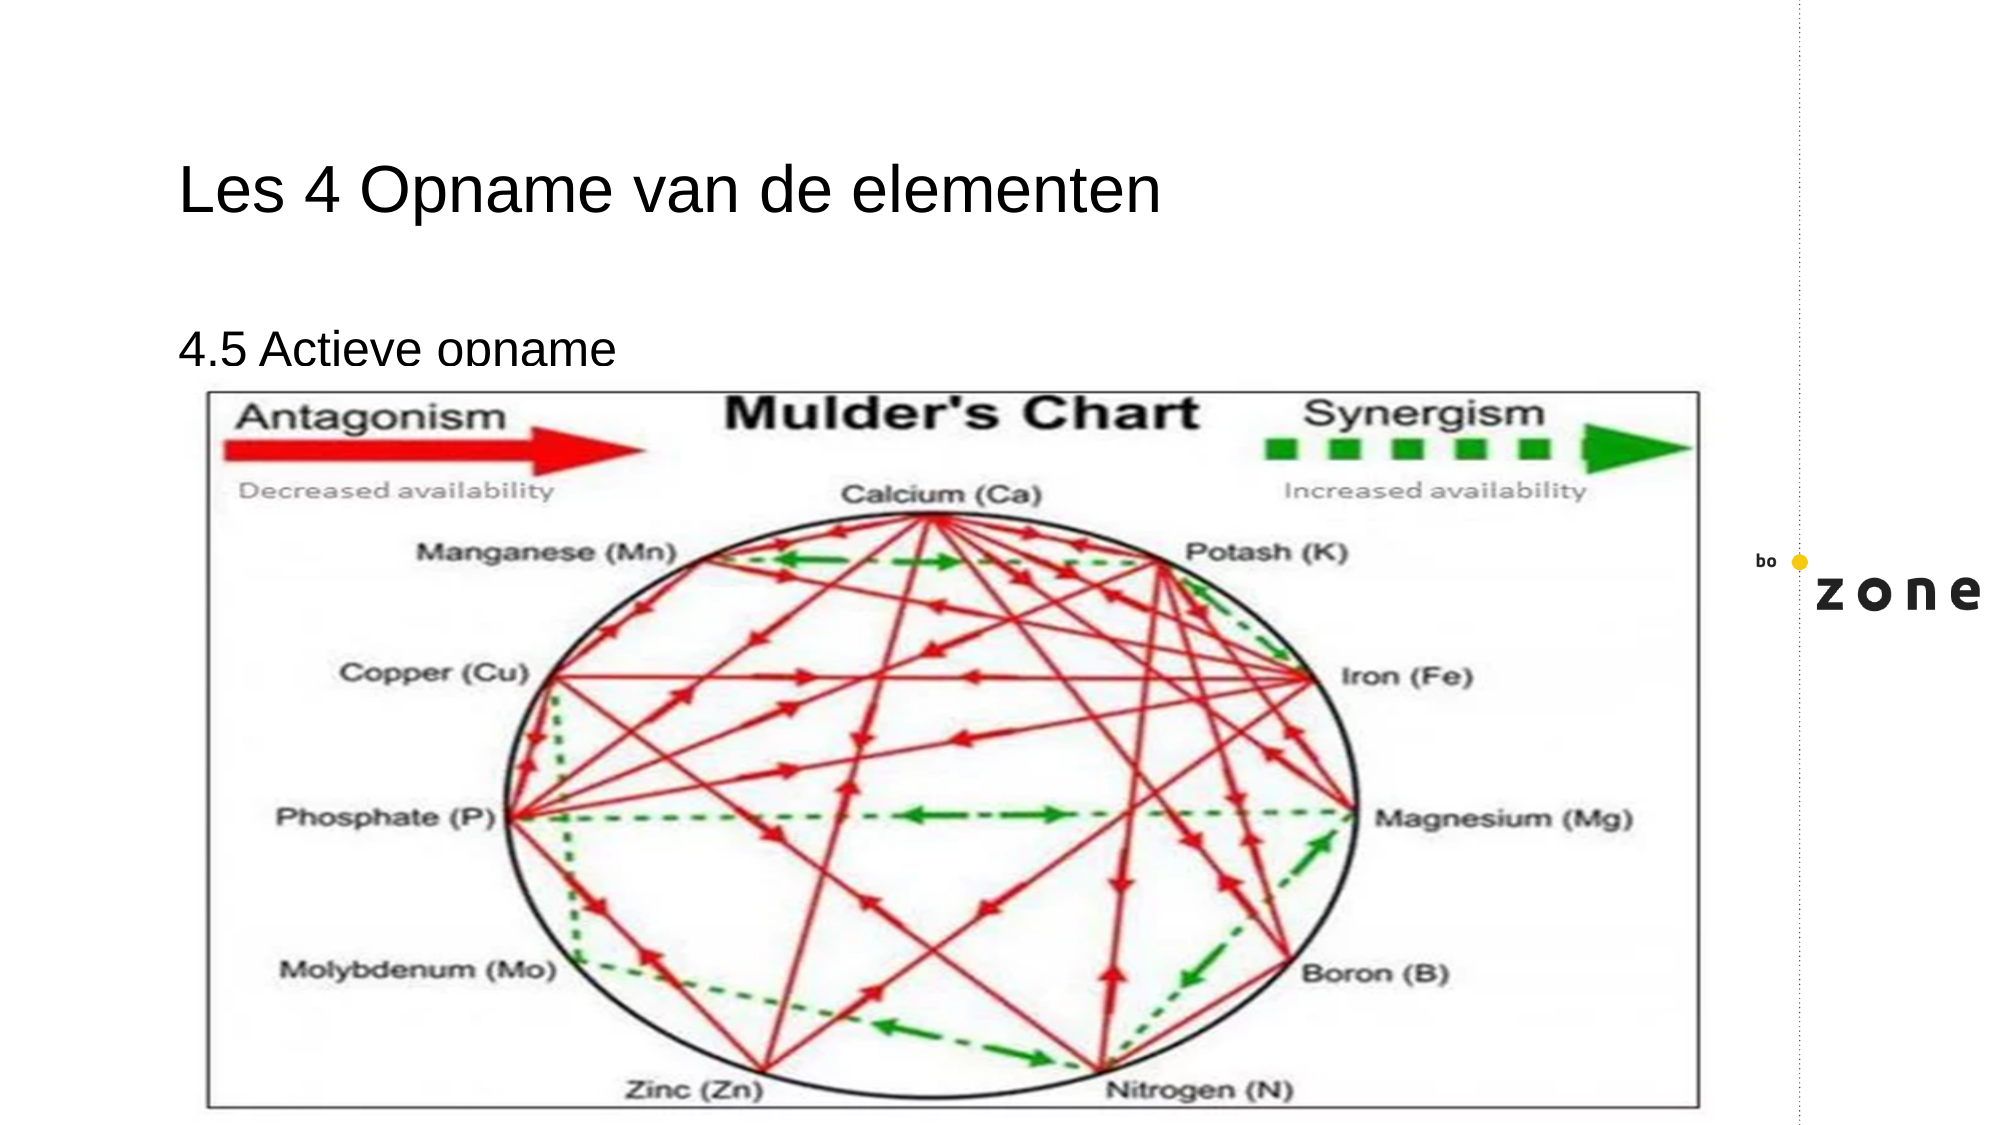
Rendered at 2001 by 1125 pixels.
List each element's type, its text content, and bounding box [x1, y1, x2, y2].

picture [163, 0, 2001, 1125]
text_box Les 4 Opname van de elementen [163, 138, 1666, 234]
text_box 4.5 Actieve opname Antagonisme: sommige voedingselementen werken elkaar tegen Synergisme: sommige voedingselementen stimuleren elkaars opname [163, 309, 1882, 624]
